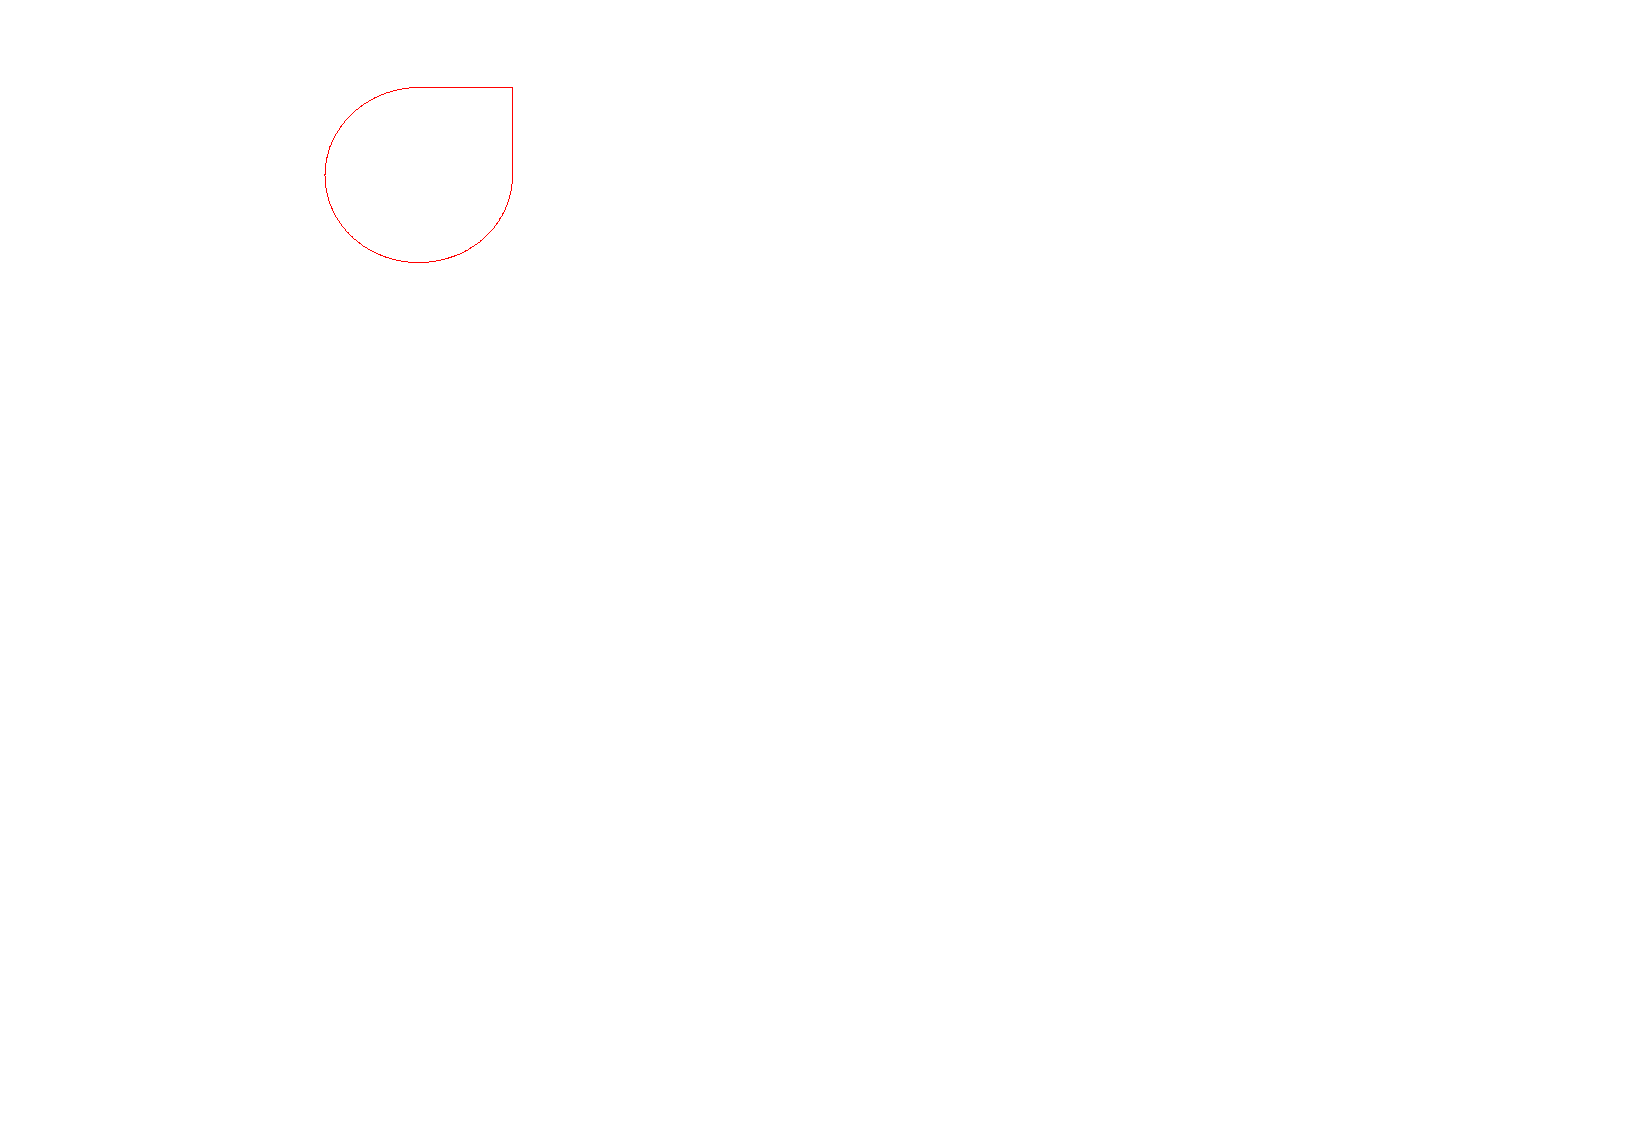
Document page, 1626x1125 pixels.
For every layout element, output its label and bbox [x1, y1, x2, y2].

text_box [324, 87, 513, 263]
